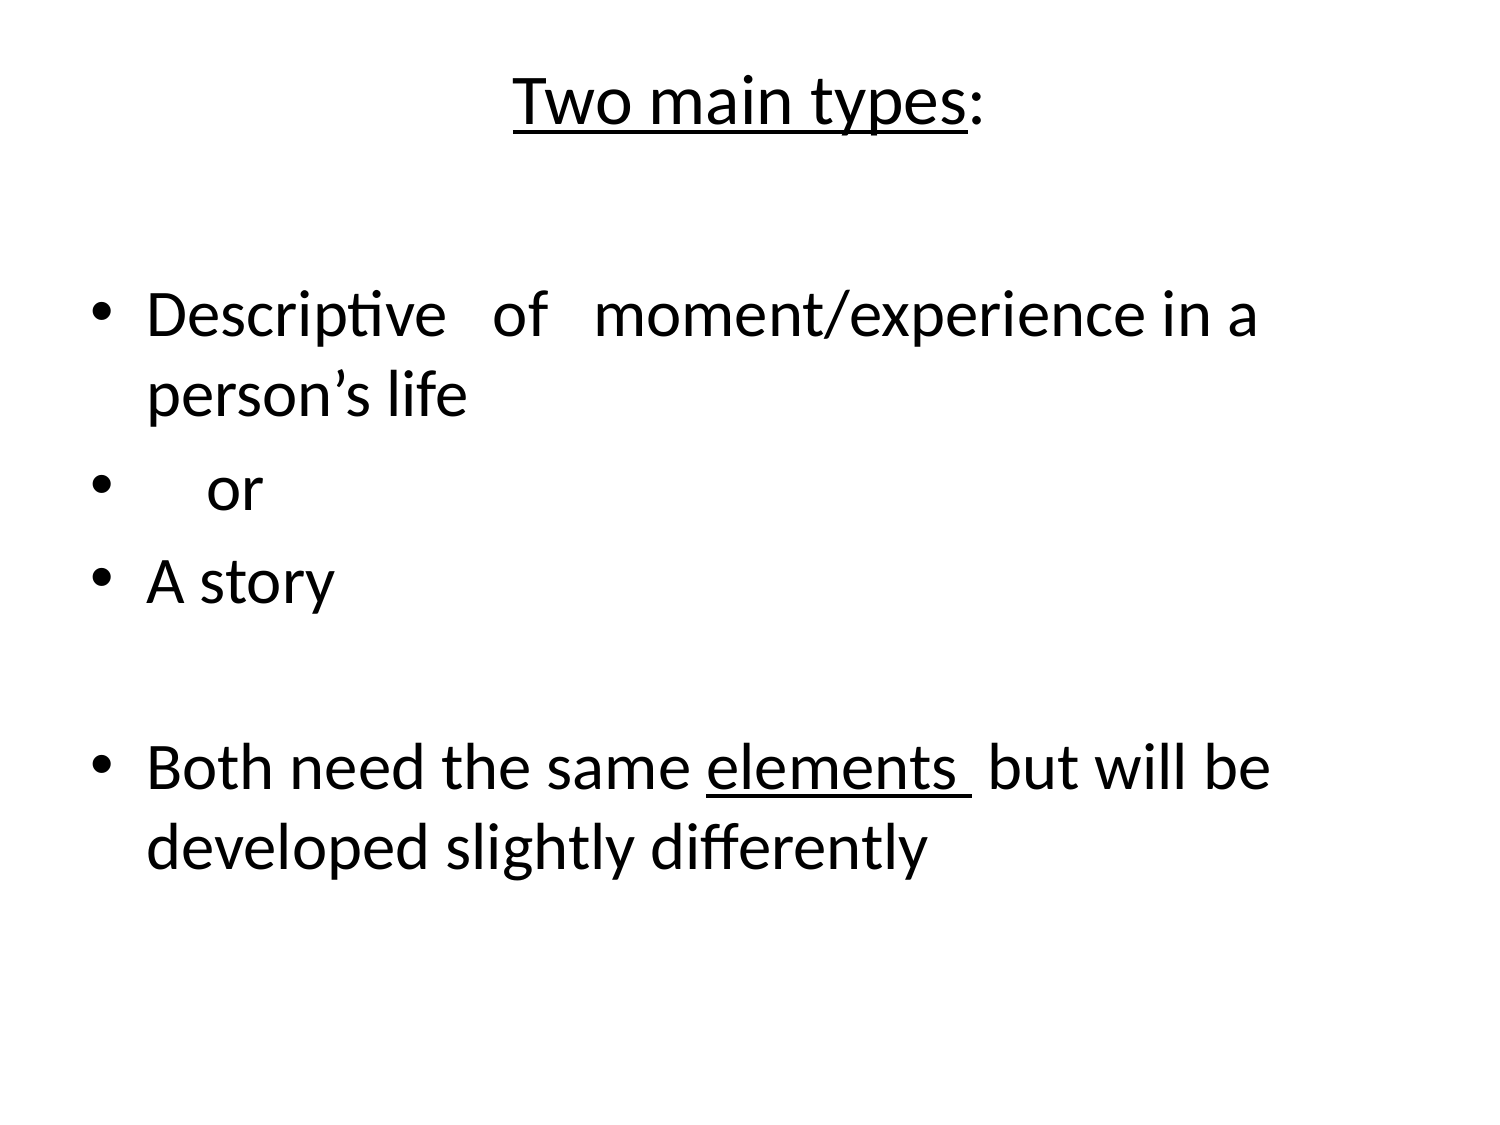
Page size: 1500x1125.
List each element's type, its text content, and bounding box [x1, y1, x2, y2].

title Two main types: [75, 45, 1425, 233]
list Descriptive of moment/experience in a person’s life or A story Both need the same elements but will be developed slightly differently [75, 262, 1425, 1005]
